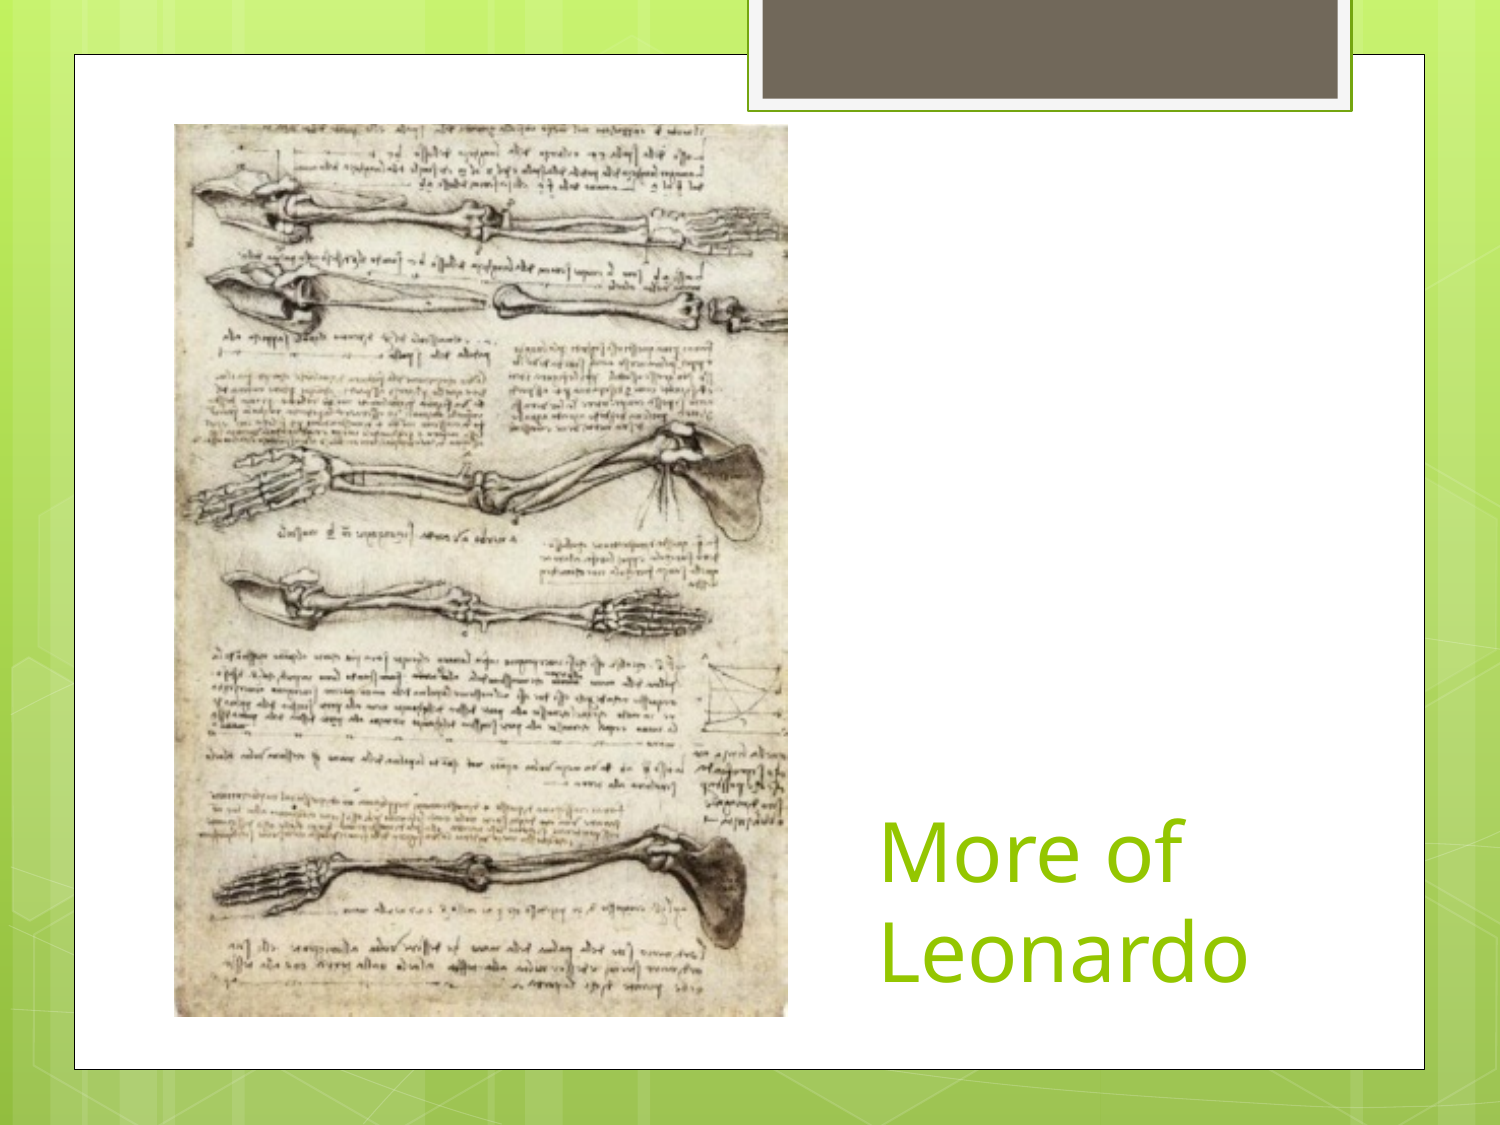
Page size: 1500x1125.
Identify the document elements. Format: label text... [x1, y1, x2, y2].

title More of Leonardo [862, 200, 1324, 1007]
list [174, 124, 788, 1018]
